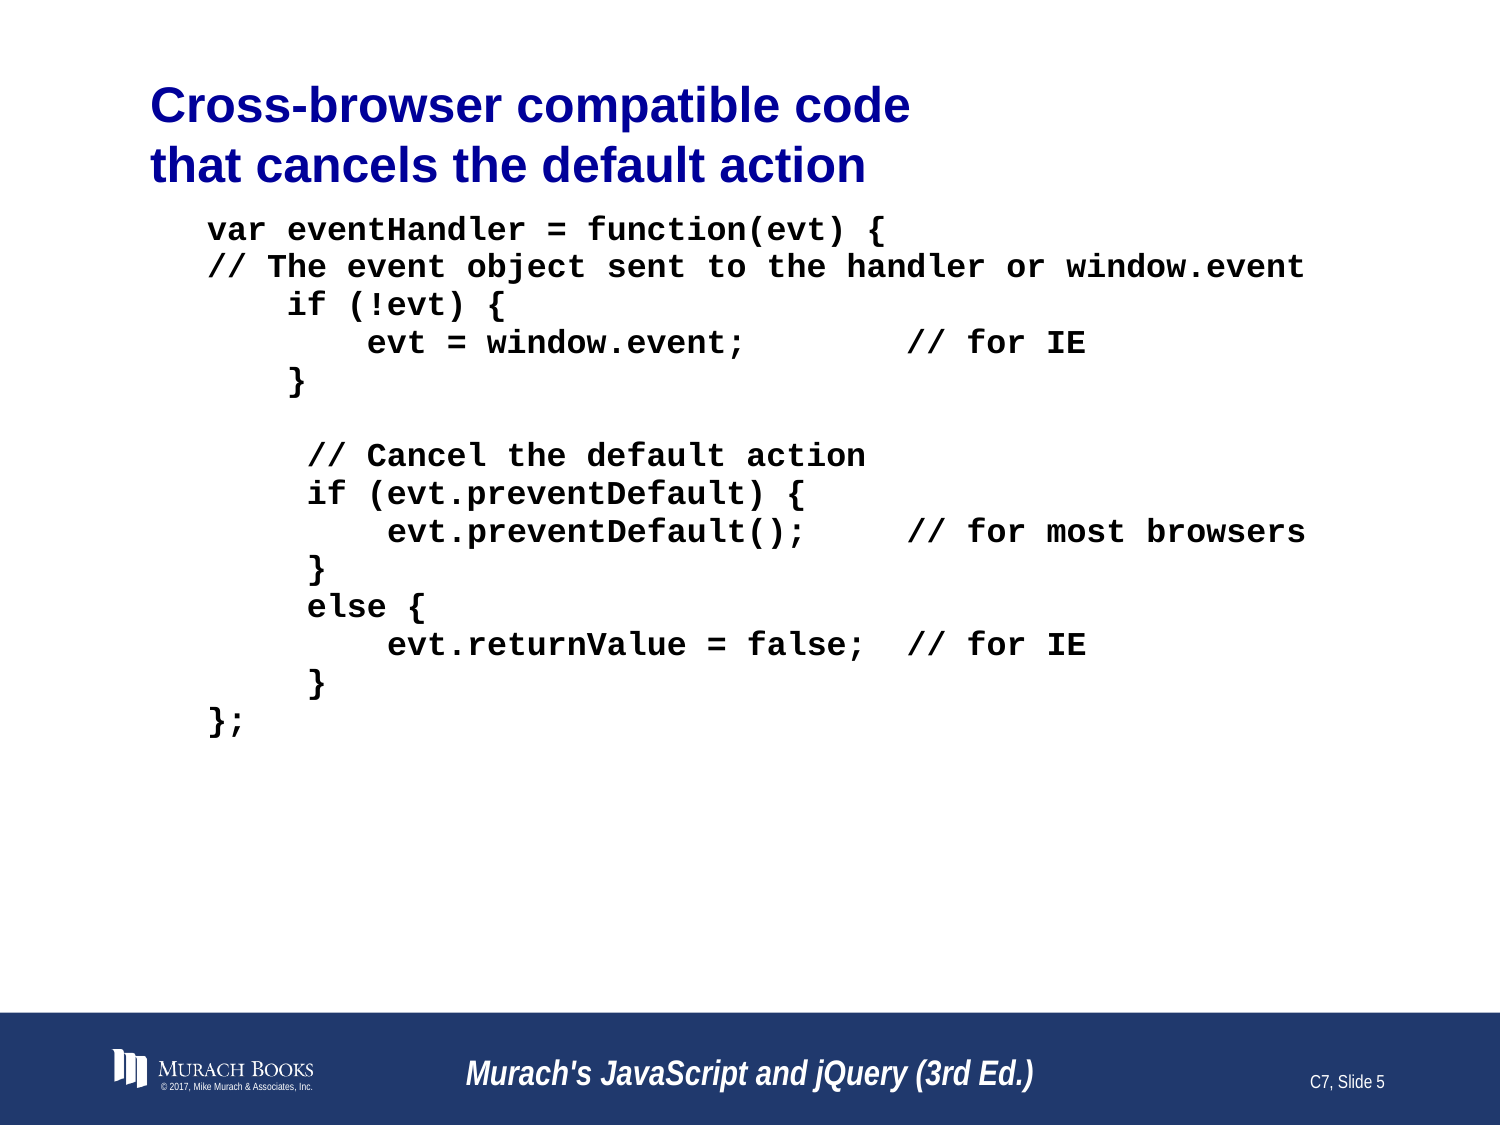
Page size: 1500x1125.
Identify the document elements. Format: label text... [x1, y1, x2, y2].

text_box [149, 212, 1350, 780]
slide_number C7, Slide 5 [1087, 1025, 1400, 1100]
title Cross-browser compatible code that cancels the default action [150, 102, 1350, 164]
slide_number Murach's JavaScript and jQuery (3rd Ed.) [463, 1025, 1050, 1100]
footer © 2017, Mike Murach & Associates, Inc. [12, 1025, 463, 1100]
